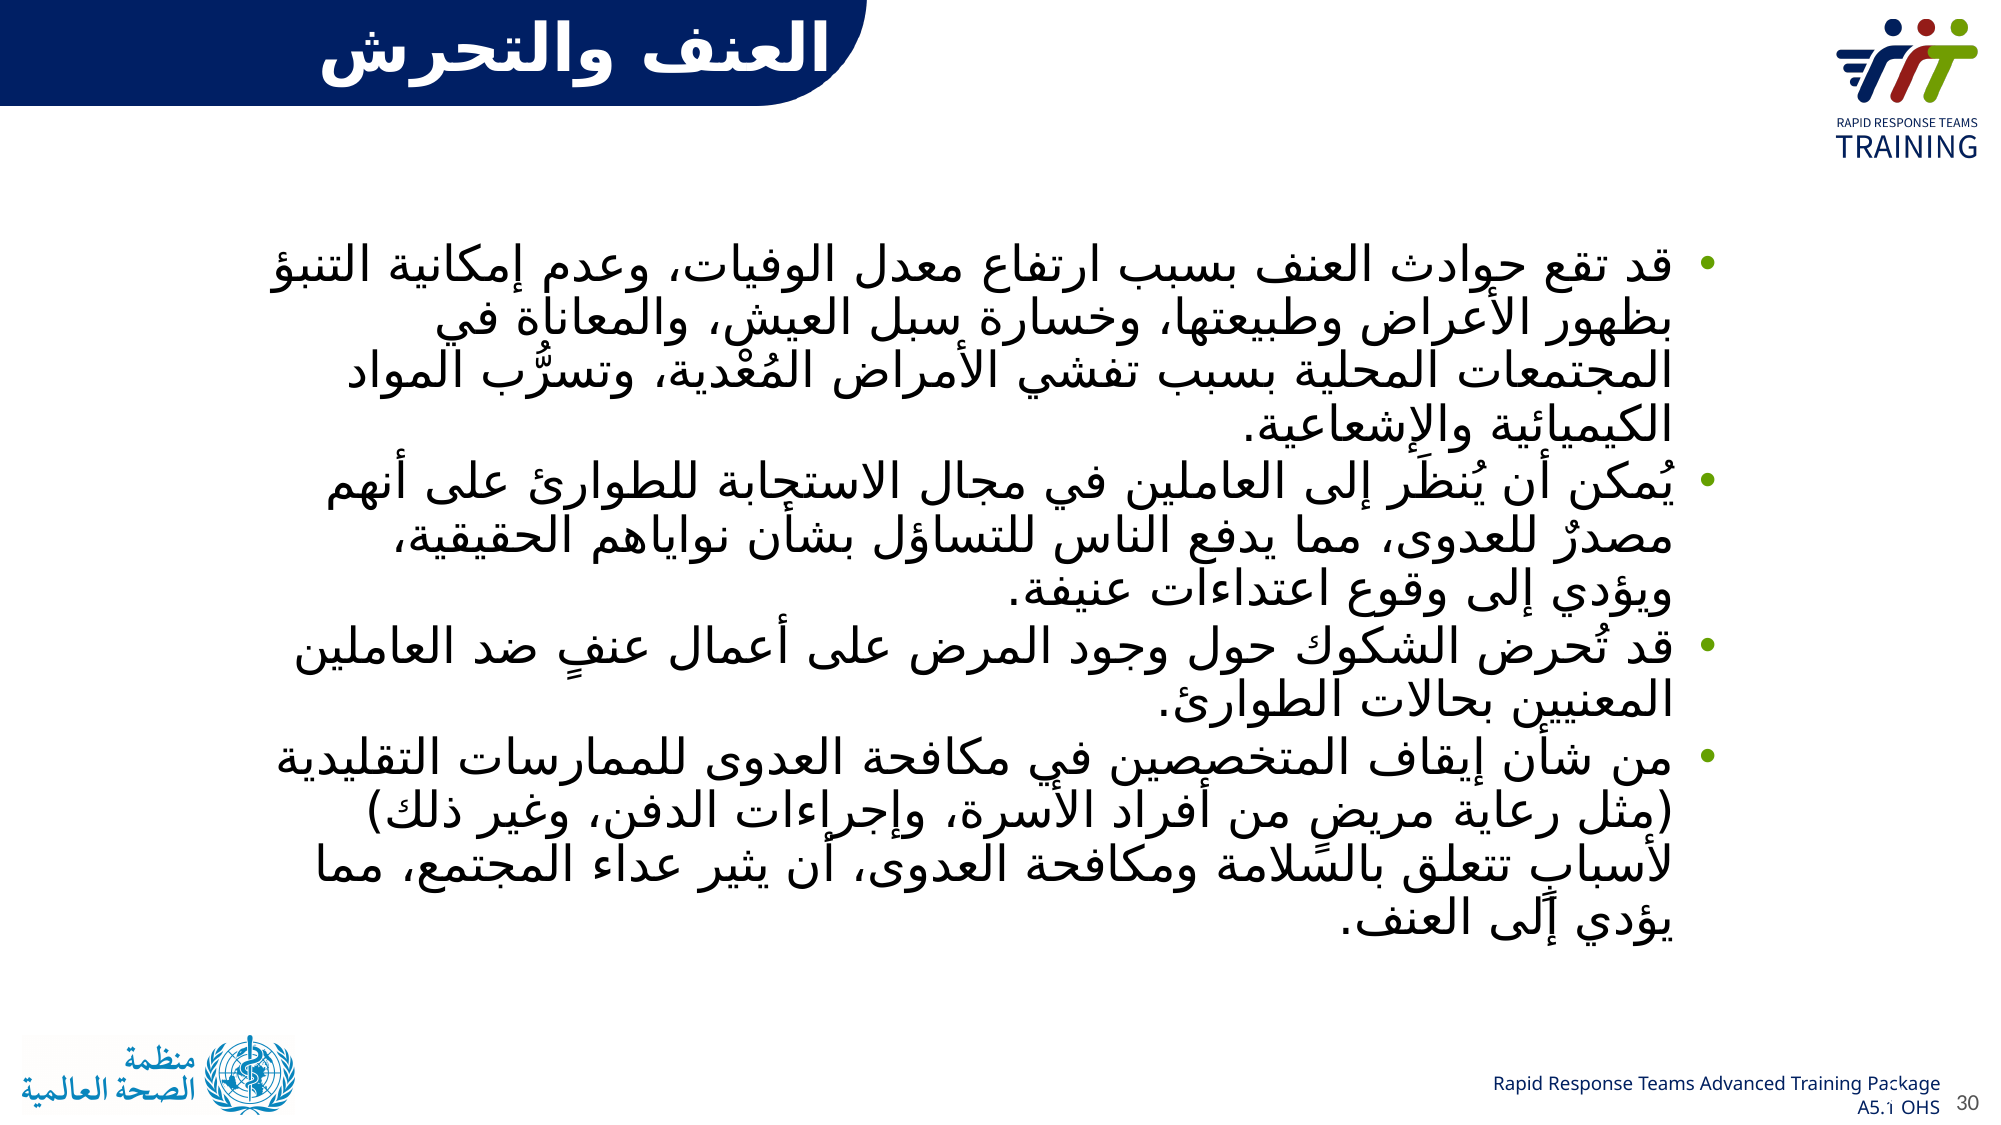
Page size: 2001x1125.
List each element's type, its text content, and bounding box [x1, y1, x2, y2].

picture [1835, 19, 1978, 167]
picture [22, 1035, 295, 1115]
picture [252, 1050, 258, 1059]
list قد تقع حوادث العنف بسبب ارتفاع معدل الوفيات، وعدم إمكانية التنبؤ بظهور الأعراض وطبيعتها، وخسارة سبل العيش، والمعاناة في المجتمعات المحلية بسبب تفشي الأمراض المُعْدية، وتسرُّب المواد الكيميائية والإشعاعية. يُمكن أن يُنظَر إلى العاملين في مجال الاستجابة للطوارئ على أنهم مصدرٌ للعدوى، مما يدفع الناس للتساؤل بشأن نواياهم الحقيقية، ويؤدي إلى وقوع اعتداءات عنيفة. قد تُحرض الشكوك حول وجود المرض على أعمال عنفٍ ضد العاملين المعنيين بحالات الطوارئ. من شأن إيقاف المتخصصين في مكافحة العدوى للممارسات التقليدية (مثل رعاية مريضٍ من أفراد الأسرة، وإجراءات الدفن، وغير ذلك) لأسبابٍ تتعلق بالسلامة ومكافحة العدوى، أن يثير عداء المجتمع، مما يؤدي إلى العنف. [243, 230, 1725, 841]
picture [0, 0, 867, 106]
title العنف والتحرش [22, 0, 842, 104]
slide_number 30 [1882, 1037, 1930, 1092]
